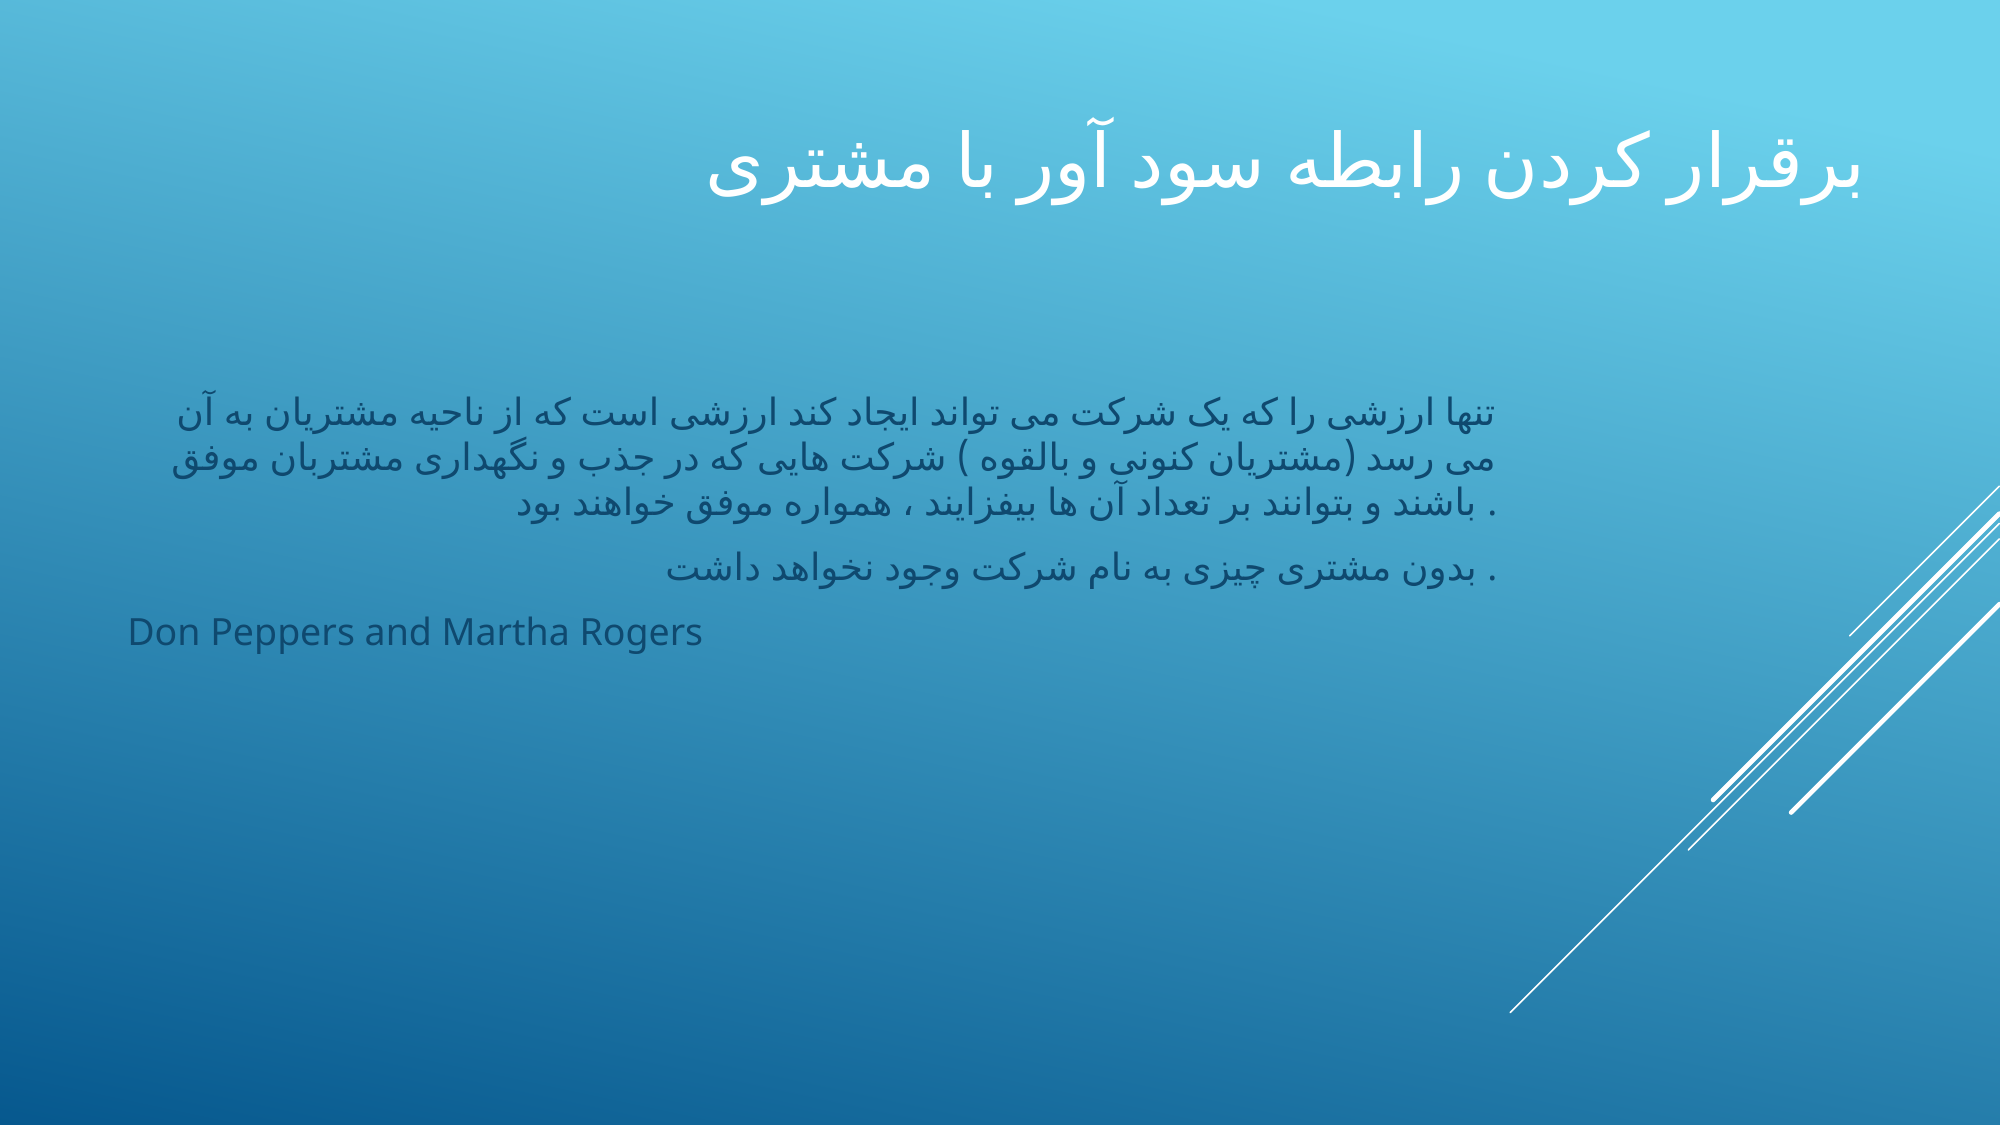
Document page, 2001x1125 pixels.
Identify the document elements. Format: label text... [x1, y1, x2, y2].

list تنها ارزشی را که یک شرکت می تواند ایجاد کند ارزشی است که از ناحیه مشتریان به آن می رسد (مشتریان کنونی و بالقوه ) شرکت هایی که در جذب و نگهداری مشتربان موفق باشند و بتوانند بر تعداد آن ها بیفزایند ، همواره موفق خواهند بود . بدون مشتری چیزی به نام شرکت وجود نخواهد داشت . Don Peppers and Martha Rogers [112, 380, 1513, 838]
title برقرار کردن رابطه سود آور با مشتری [481, 69, 1882, 210]
